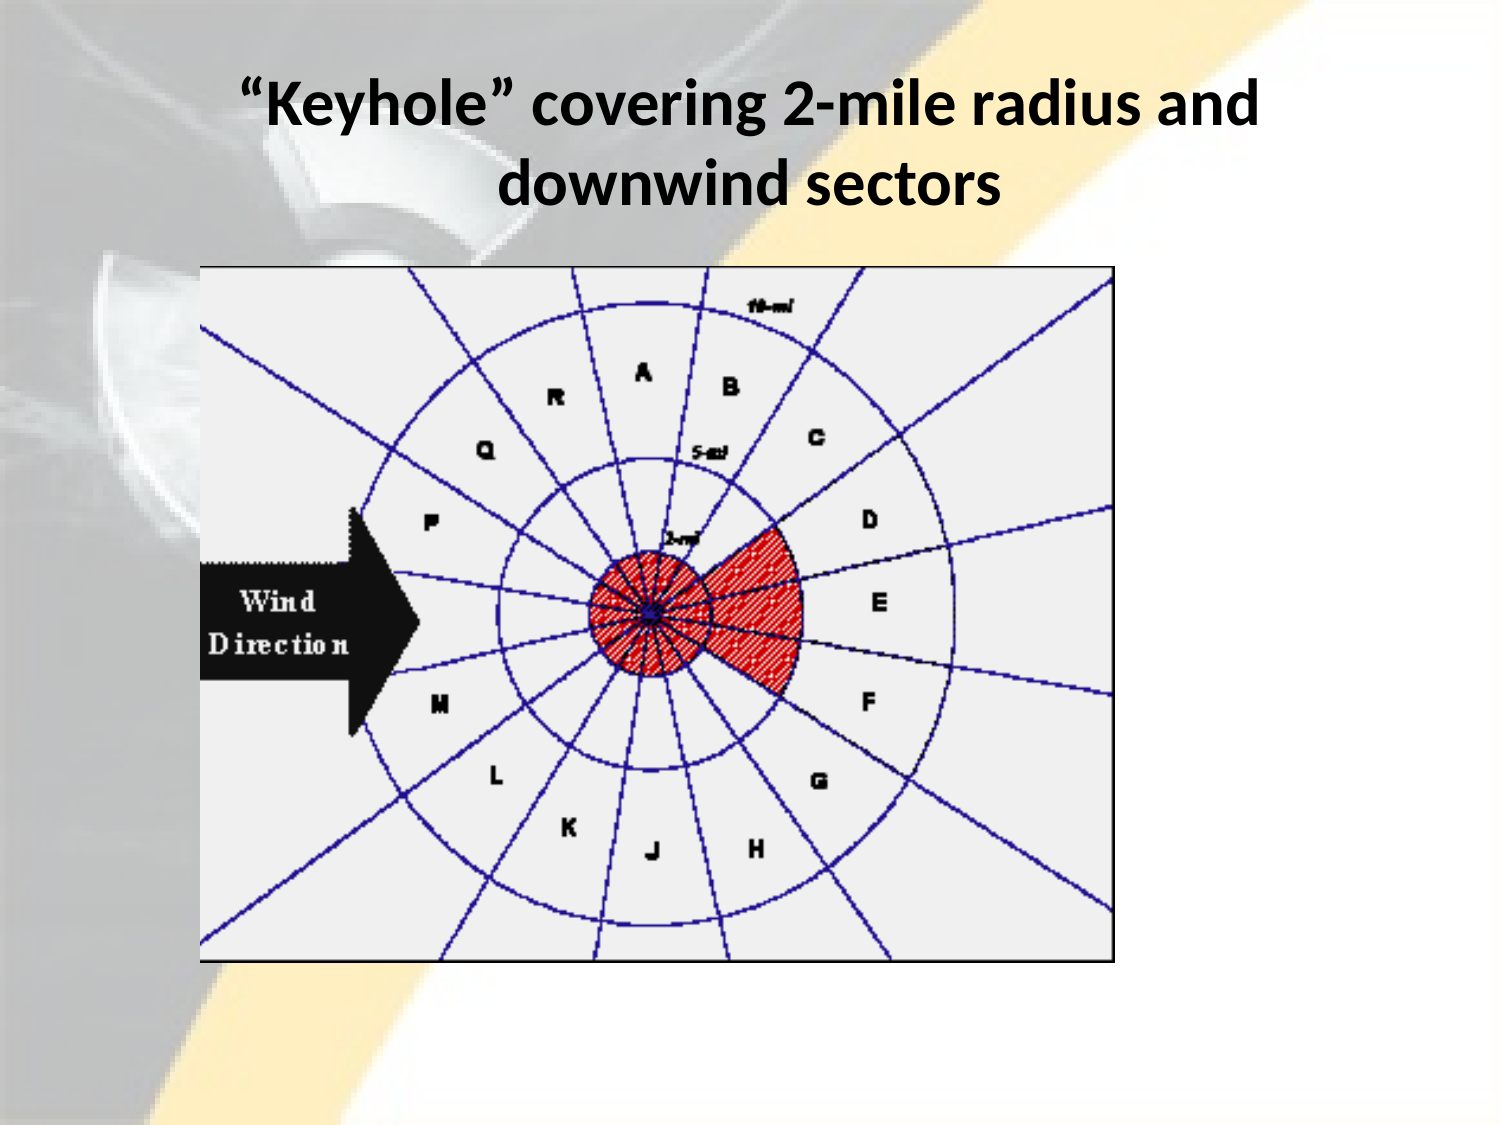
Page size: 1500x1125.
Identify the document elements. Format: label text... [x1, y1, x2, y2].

picture [199, 265, 1115, 963]
title “Keyhole” covering 2-mile radius and downwind sectors [75, 45, 1425, 233]
